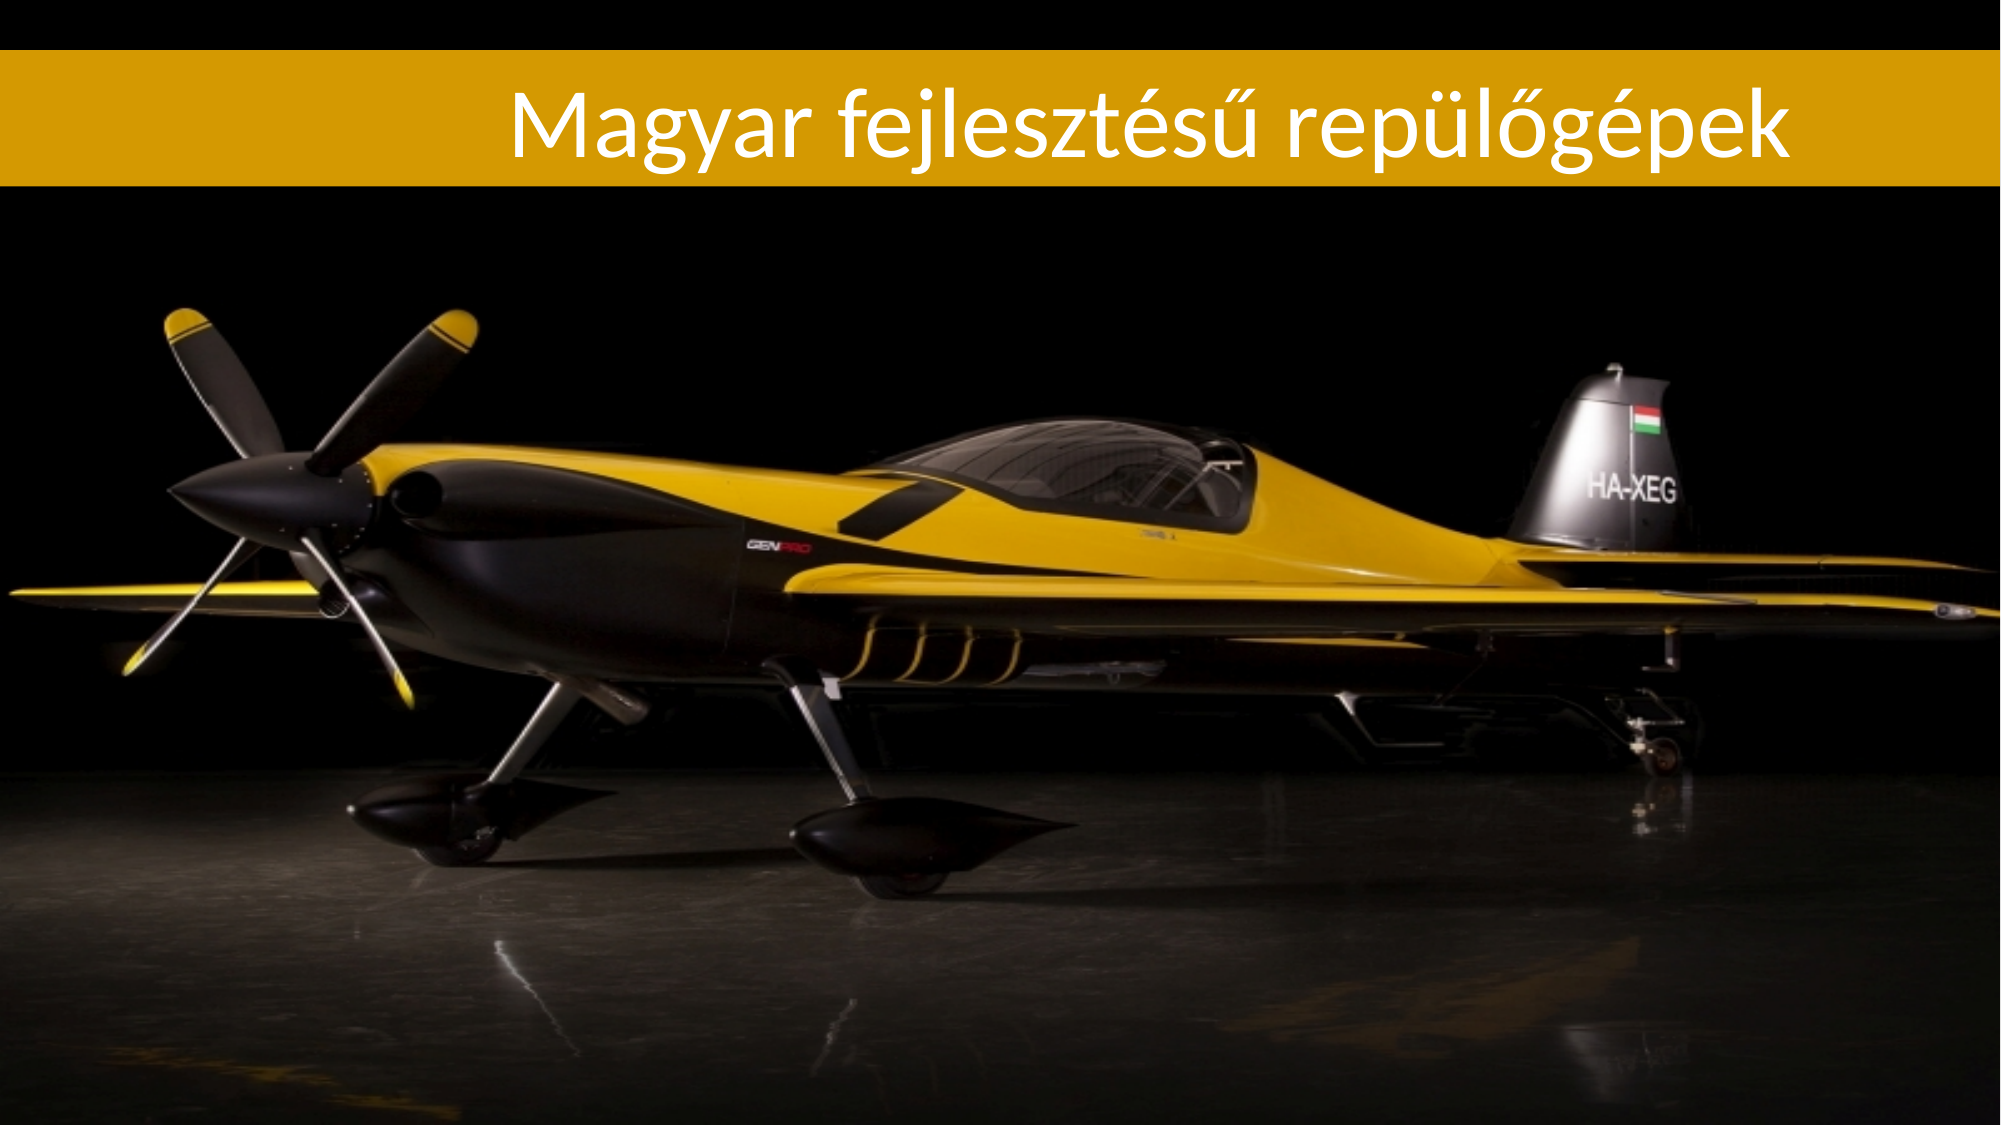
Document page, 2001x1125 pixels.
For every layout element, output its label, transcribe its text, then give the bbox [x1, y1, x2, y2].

picture [0, 0, 2001, 1125]
text_box Magyar fejlesztésű repülőgépek [492, 50, 2000, 185]
text_box [0, 49, 2000, 187]
